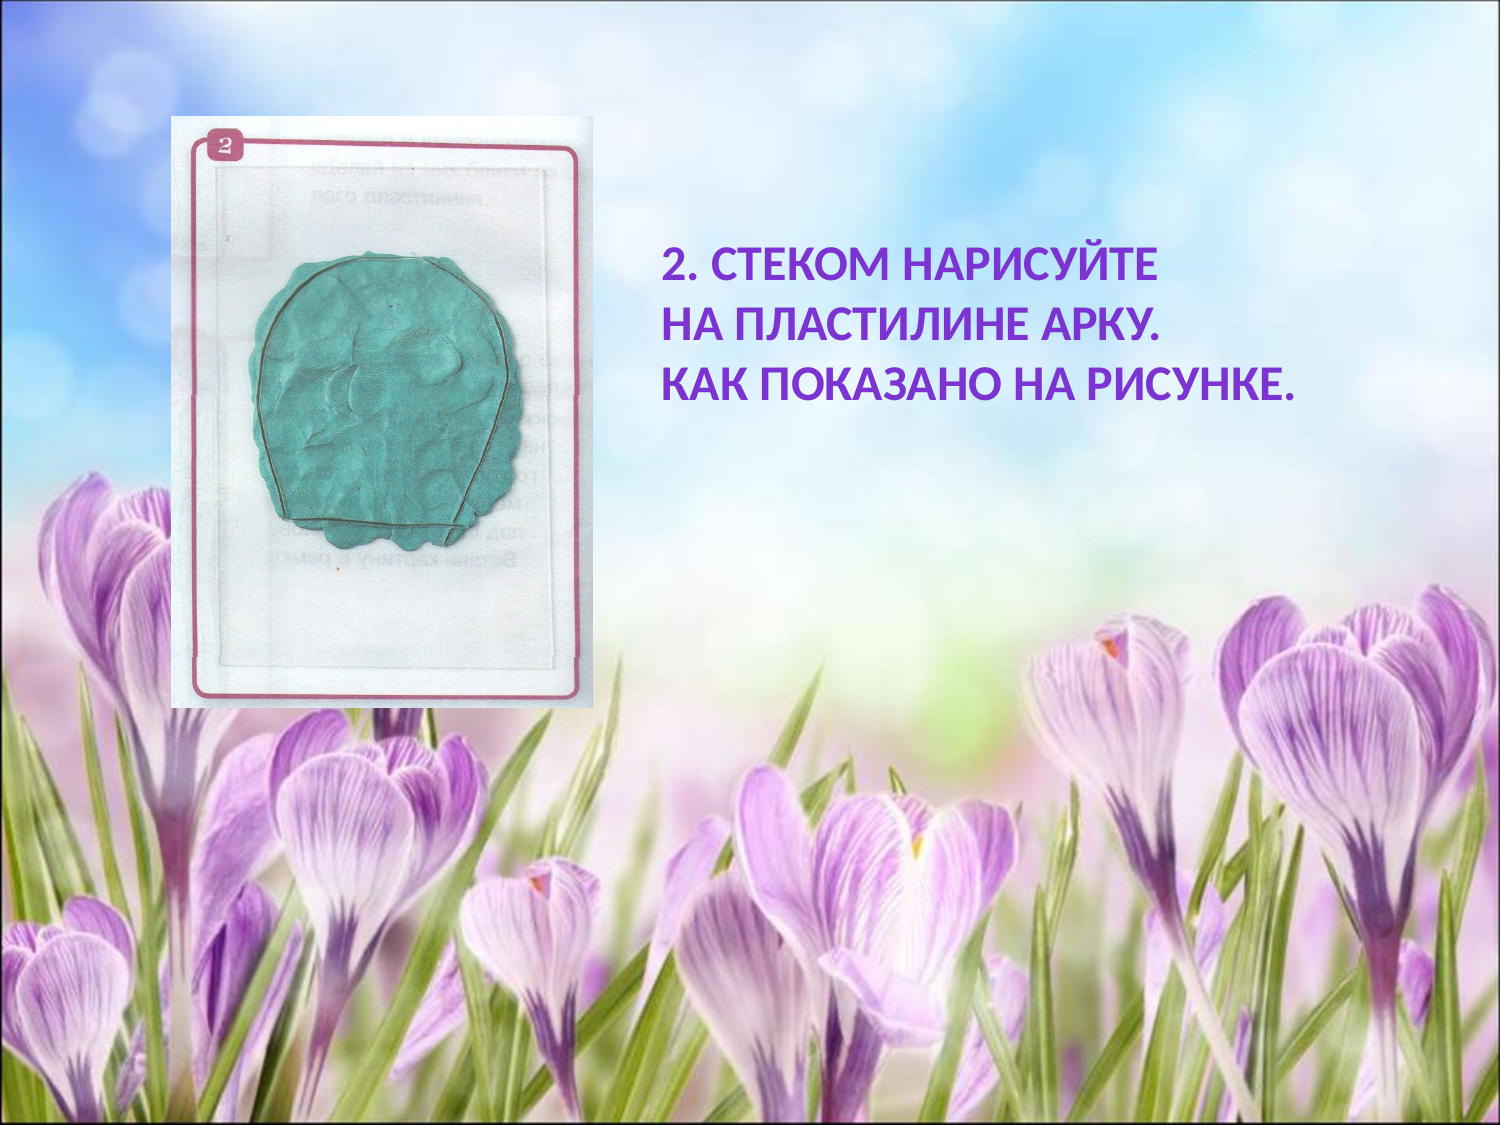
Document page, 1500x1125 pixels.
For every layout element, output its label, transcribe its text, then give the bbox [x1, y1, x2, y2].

picture [0, 0, 1500, 1125]
text_box 2. Стеком нарисуйте На пластилине арку. Как показано на рисунке. [646, 222, 1313, 418]
